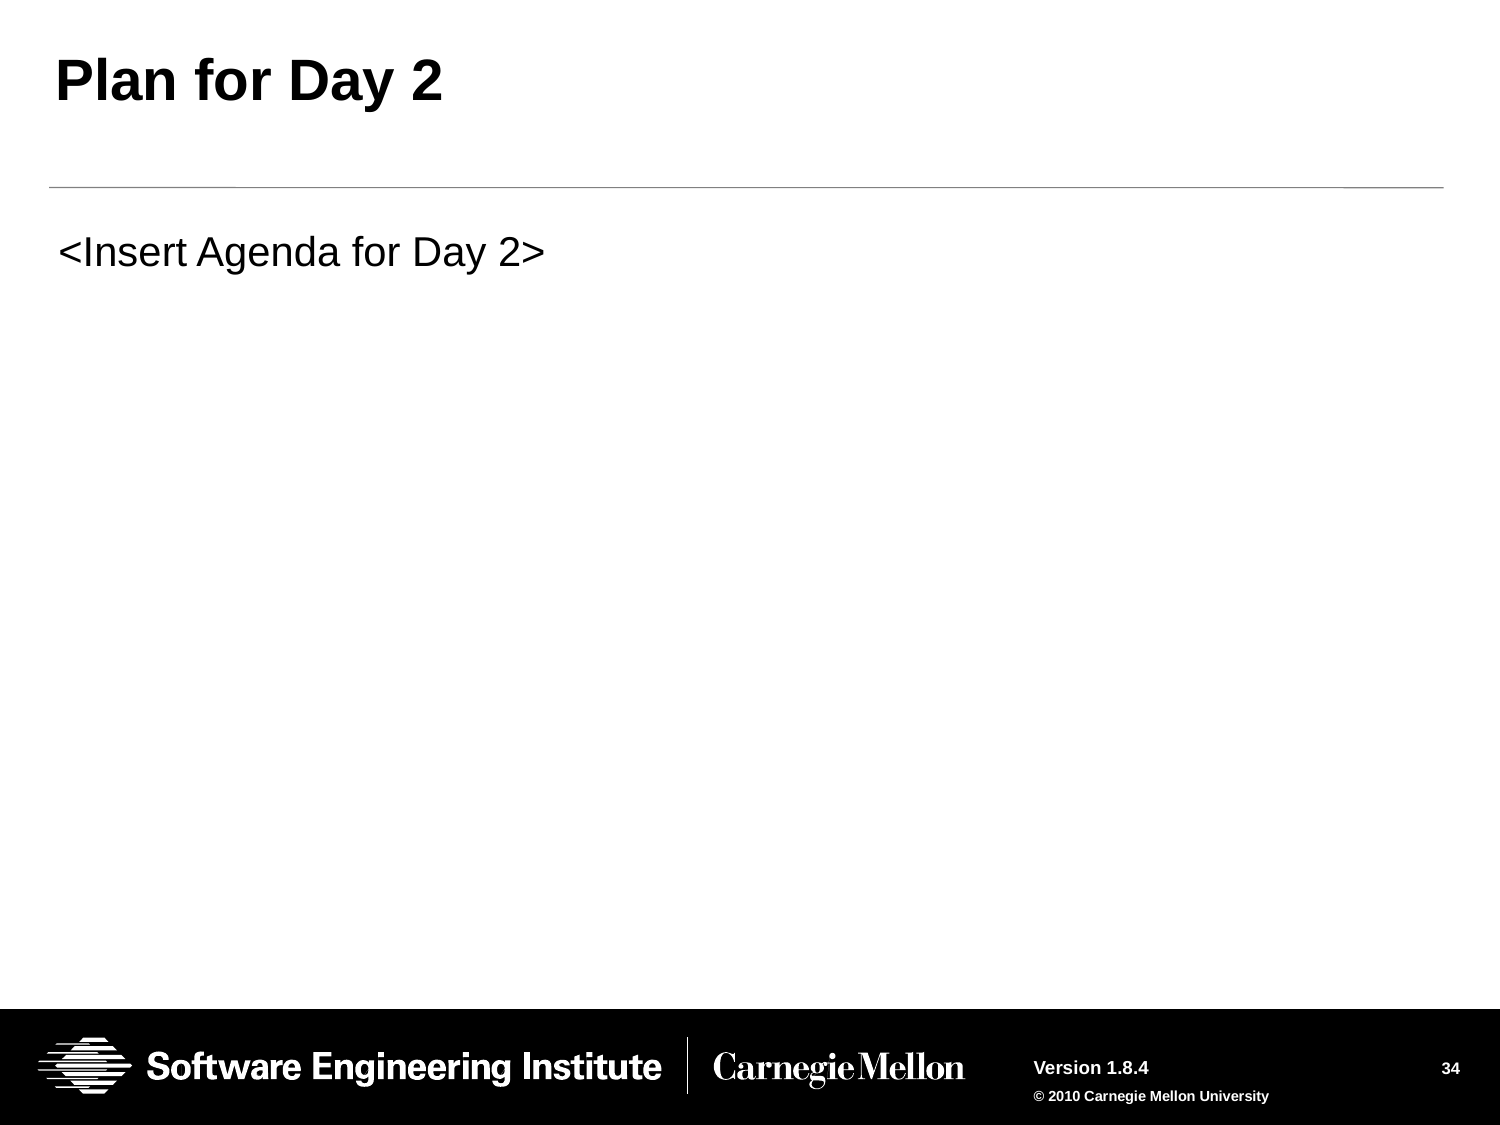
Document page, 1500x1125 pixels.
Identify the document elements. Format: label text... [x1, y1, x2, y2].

title Plan for Day 2 [55, 49, 1451, 114]
list <Insert Agenda for Day 2> [58, 224, 1438, 953]
